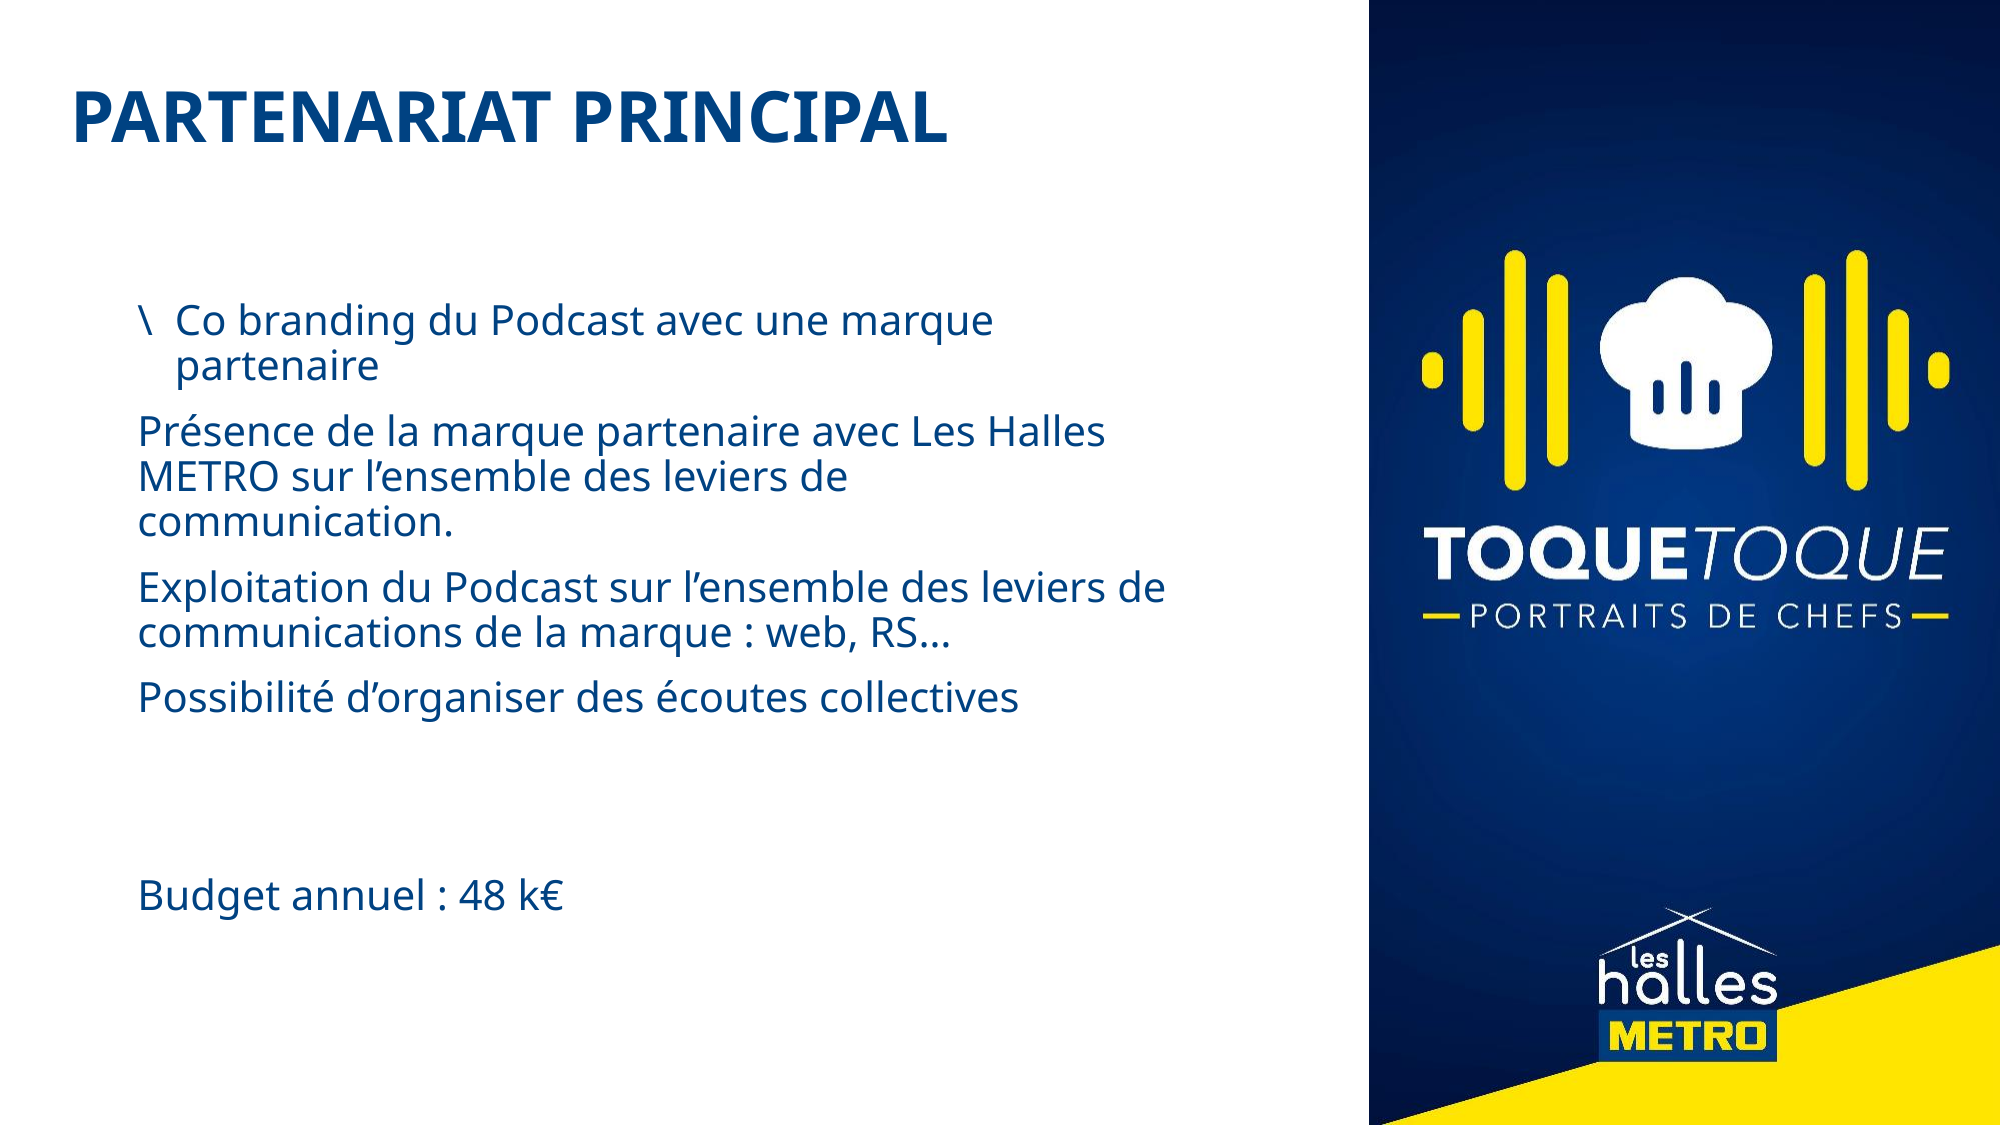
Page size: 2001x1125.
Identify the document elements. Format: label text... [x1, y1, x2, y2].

title Partenariat principal [70, 81, 1369, 237]
list Co branding du Podcast avec une marque partenaire Présence de la marque partenaire avec Les Halles METRO sur l’ensemble des leviers de communication. Exploitation du Podcast sur l’ensemble des leviers de communications de la marque : web, RS… Possibilité d’organiser des écoutes collectives Budget annuel : 48 k€ [137, 299, 1176, 1014]
picture [1369, 0, 2000, 1125]
